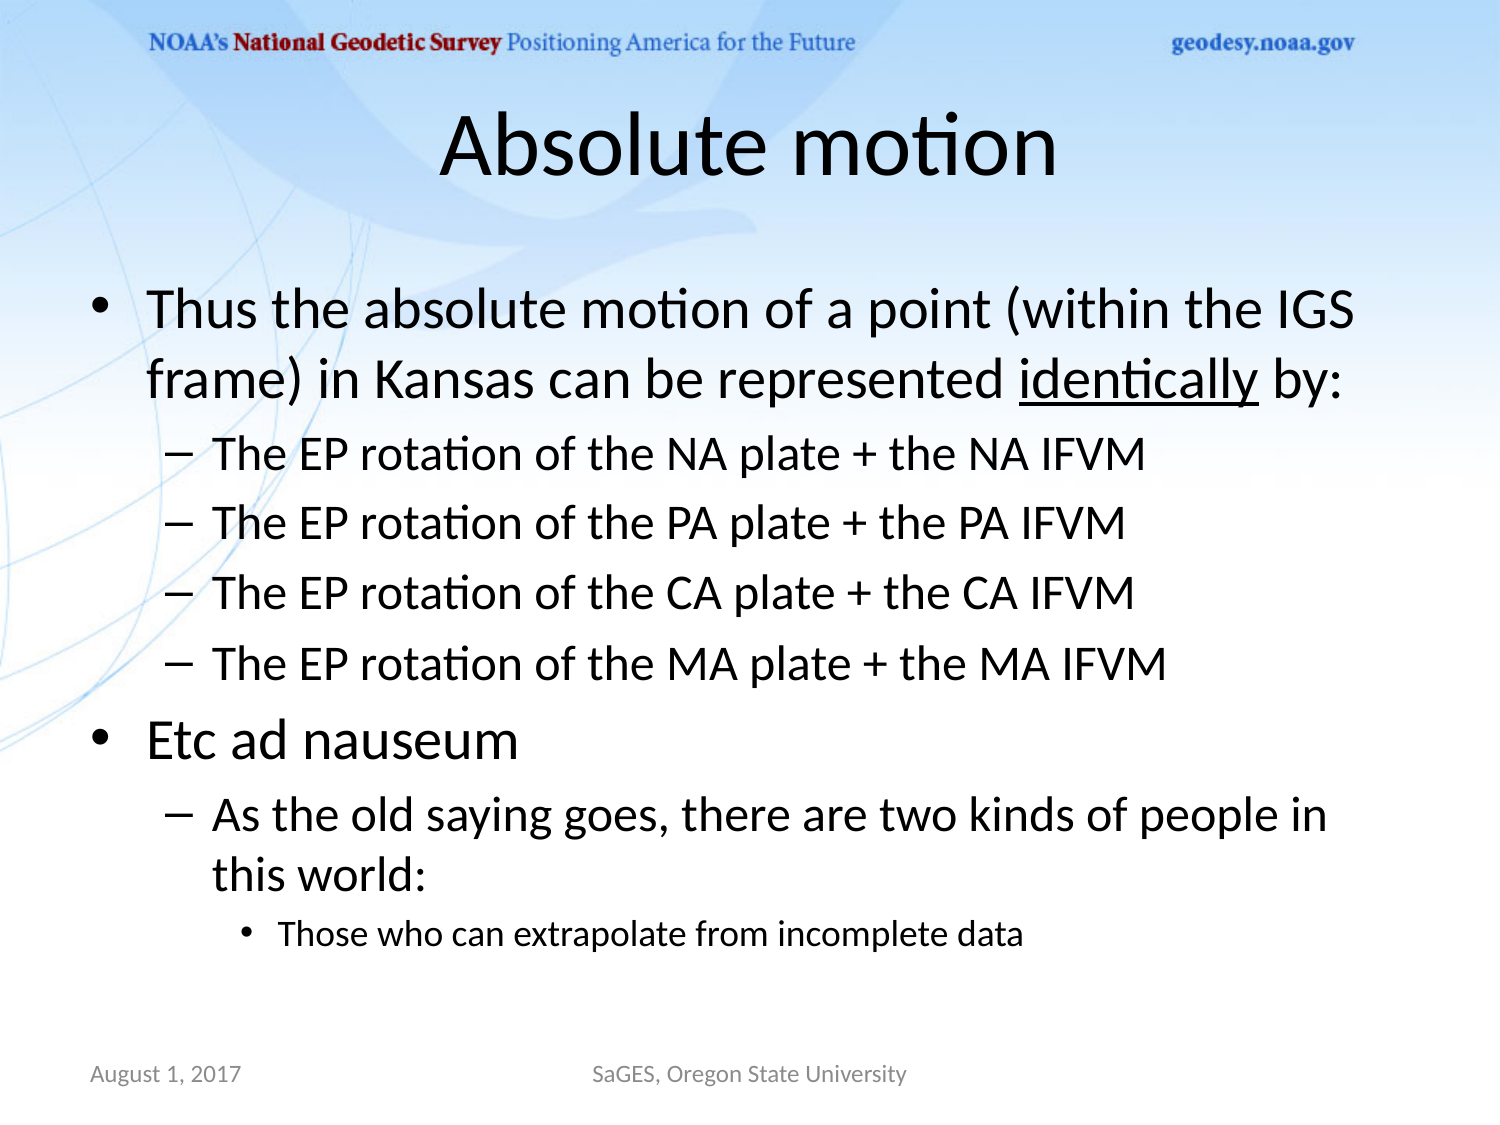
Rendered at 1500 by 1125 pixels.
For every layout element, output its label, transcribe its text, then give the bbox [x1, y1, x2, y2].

list Thus the absolute motion of a point (within the IGS frame) in Kansas can be represented identically by: The EP rotation of the NA plate + the NA IFVM The EP rotation of the PA plate + the PA IFVM The EP rotation of the CA plate + the CA IFVM The EP rotation of the MA plate + the MA IFVM Etc ad nauseum As the old saying goes, there are two kinds of people in this world: Those who can extrapolate from incomplete data [75, 262, 1425, 1005]
title Absolute motion [75, 45, 1425, 233]
picture [0, 0, 1500, 1125]
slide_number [75, 1042, 425, 1103]
footer SaGES, Oregon State University [512, 1042, 988, 1103]
